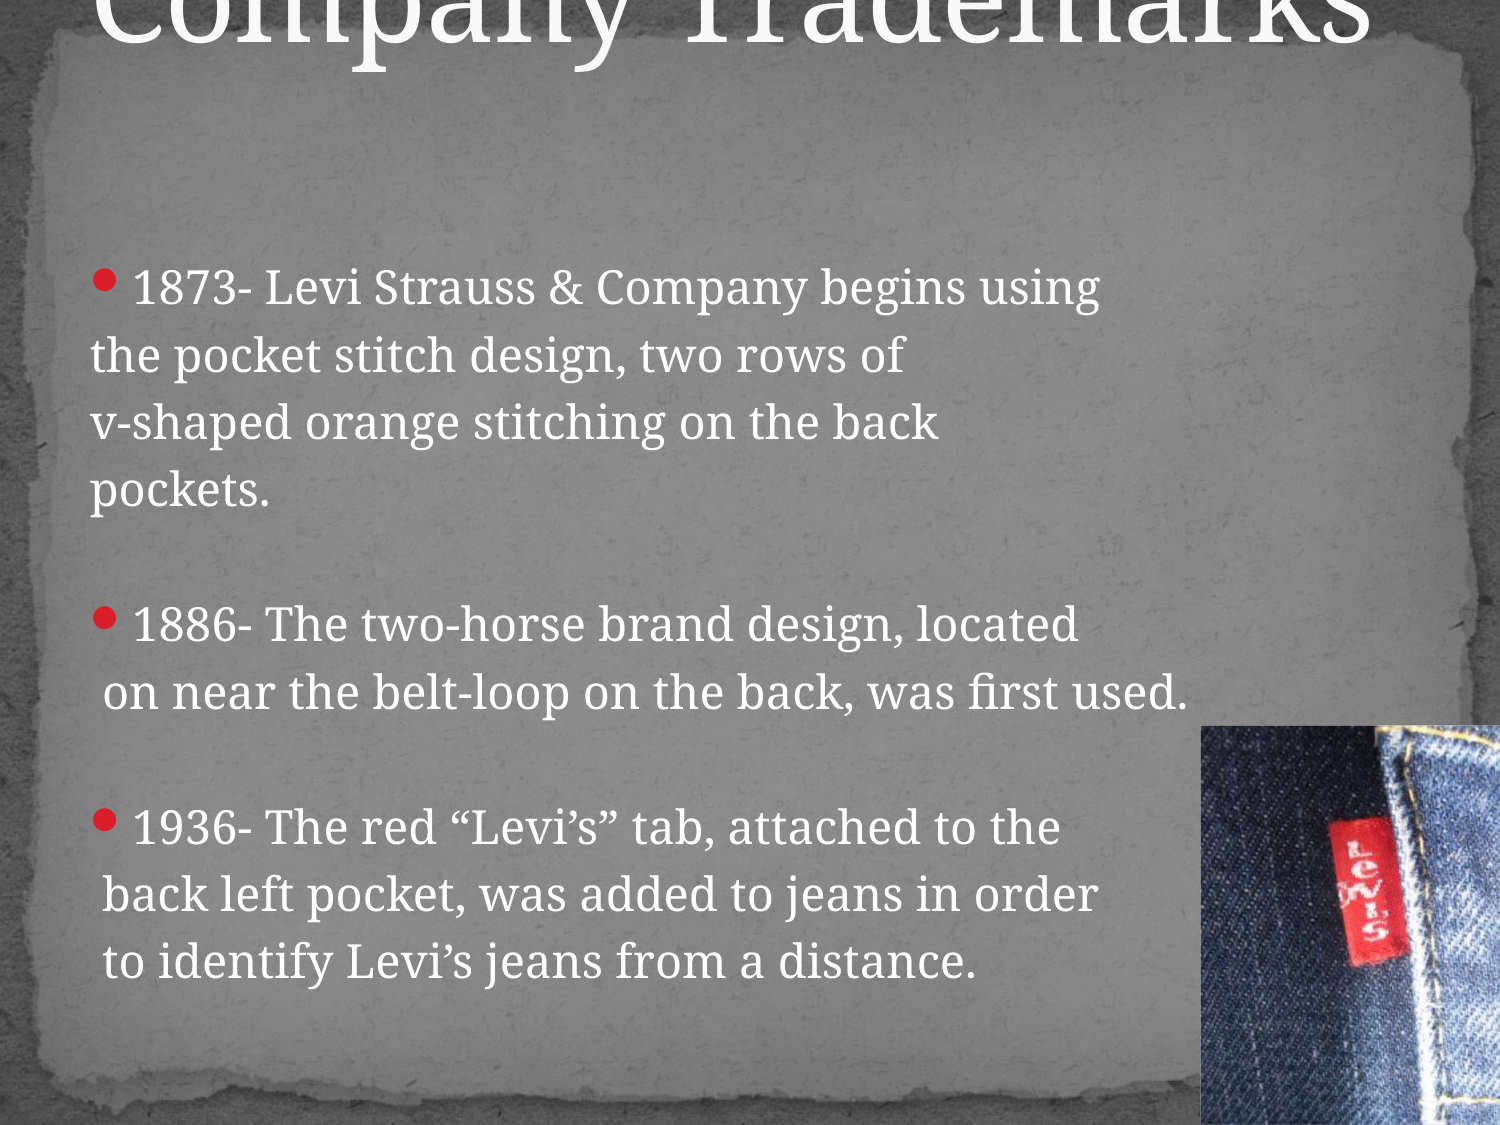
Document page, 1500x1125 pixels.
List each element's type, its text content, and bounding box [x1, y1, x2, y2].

picture [1151, 726, 1500, 1124]
title Company Trademarks [74, 24, 1425, 225]
list 1873- Levi Strauss & Company begins using the pocket stitch design, two rows of v-shaped orange stitching on the back pockets. 1886- The two-horse brand design, located on near the belt-loop on the back, was first used. 1936- The red “Levi’s” tab, attached to the back left pocket, was added to jeans in order to identify Levi’s jeans from a distance. [75, 249, 1425, 1000]
